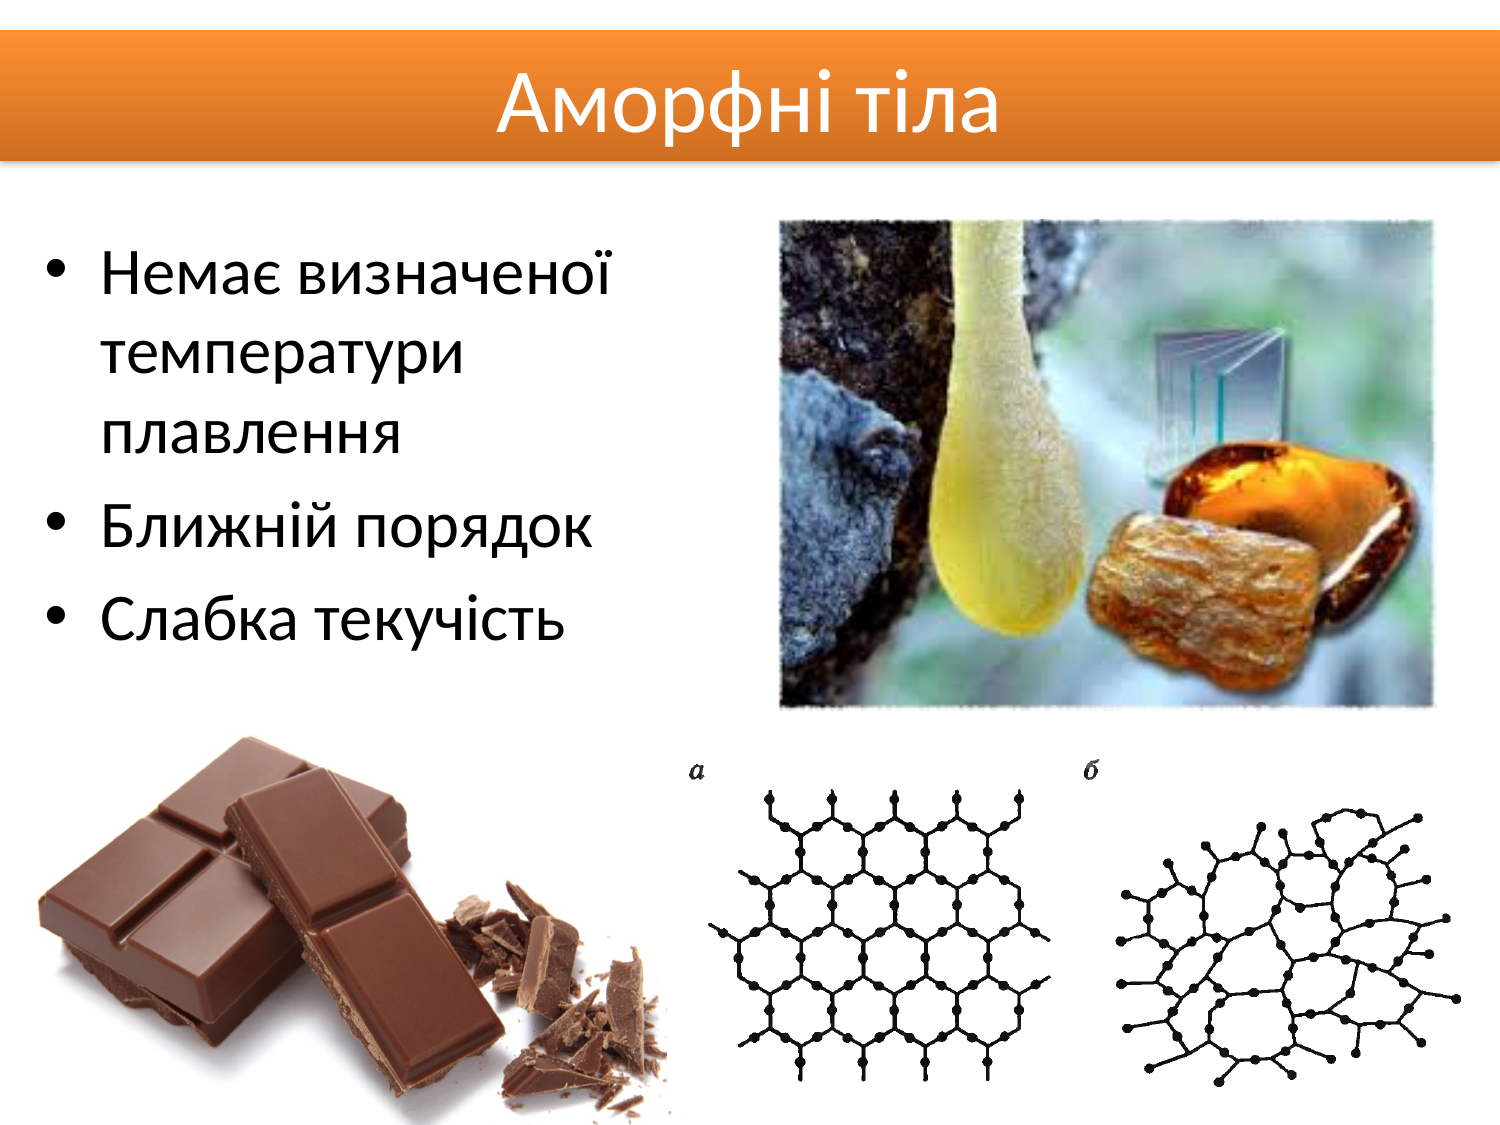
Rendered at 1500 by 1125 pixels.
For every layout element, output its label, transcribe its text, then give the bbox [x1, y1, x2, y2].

picture [778, 219, 1437, 711]
picture [6, 722, 1470, 1125]
title Аморфні тіла [0, 30, 1500, 161]
list Немає визначеної температури плавлення Ближній порядок Слабка текучість [29, 219, 717, 669]
